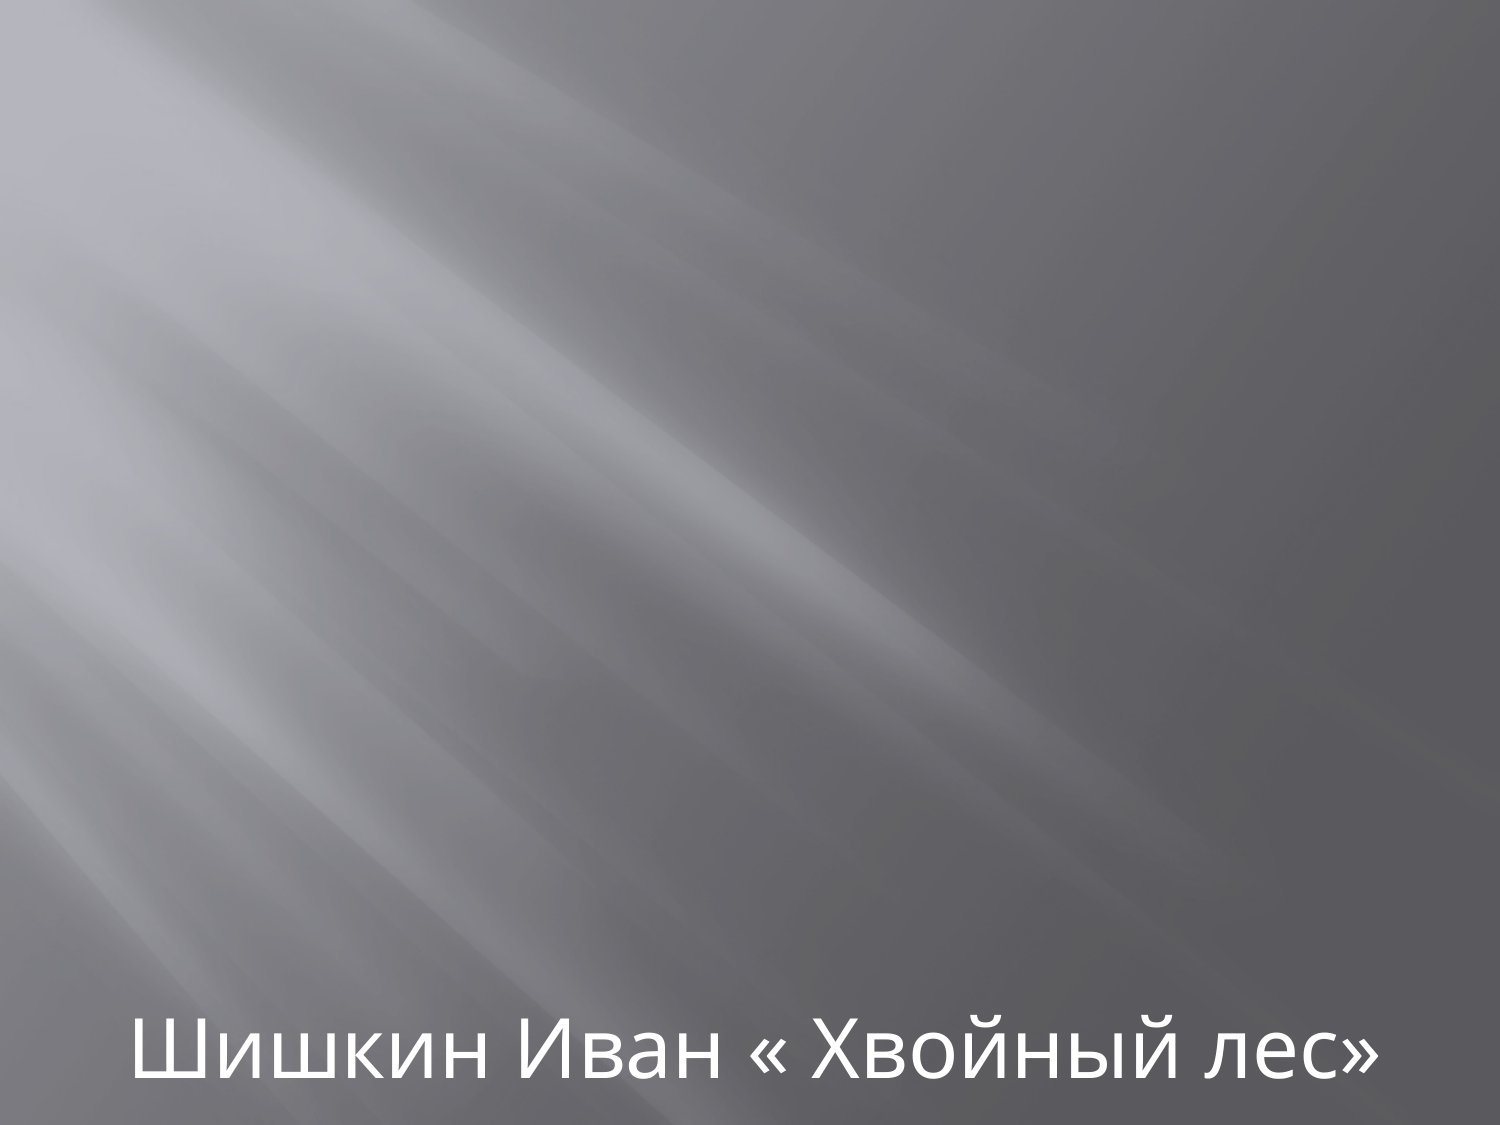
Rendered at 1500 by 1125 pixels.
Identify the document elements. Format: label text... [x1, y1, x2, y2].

text_box Шишкин Иван « Хвойный лес» [29, 987, 1471, 1103]
